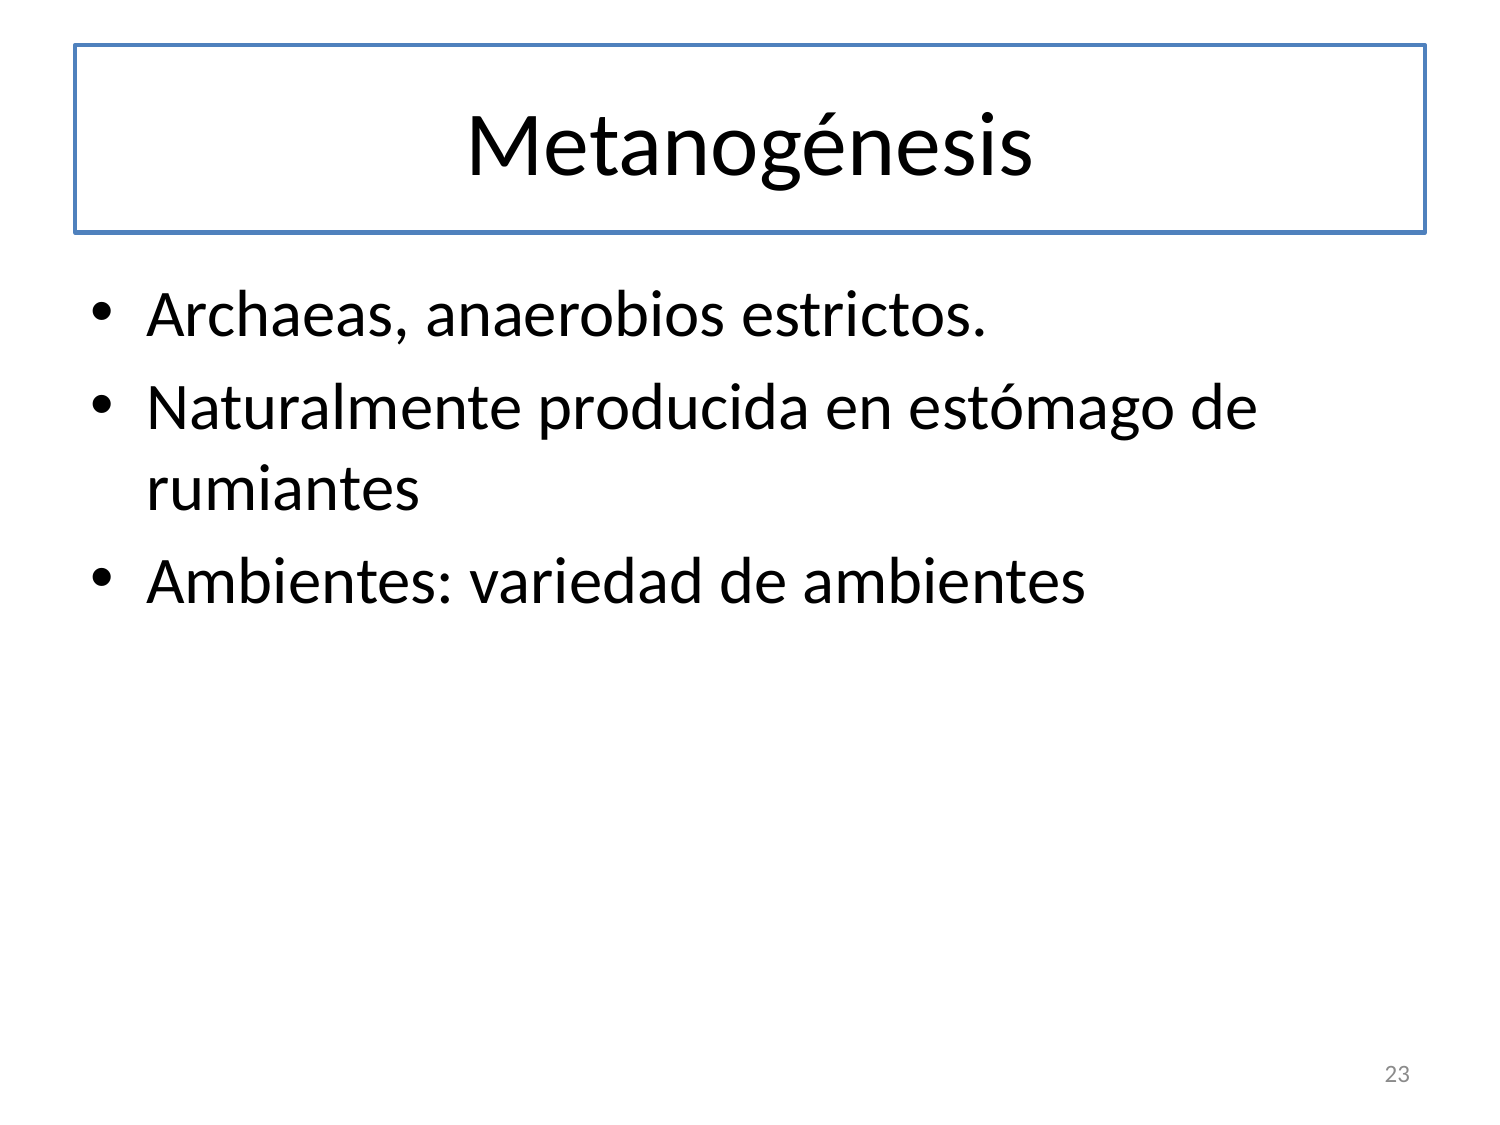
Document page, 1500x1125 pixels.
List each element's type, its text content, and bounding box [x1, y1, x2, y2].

title Metanogénesis [73, 43, 1427, 235]
list Archaeas, anaerobios estrictos. Naturalmente producida en estómago de rumiantes Ambientes: variedad de ambientes [75, 262, 1425, 1005]
slide_number 23 [1074, 1042, 1425, 1103]
